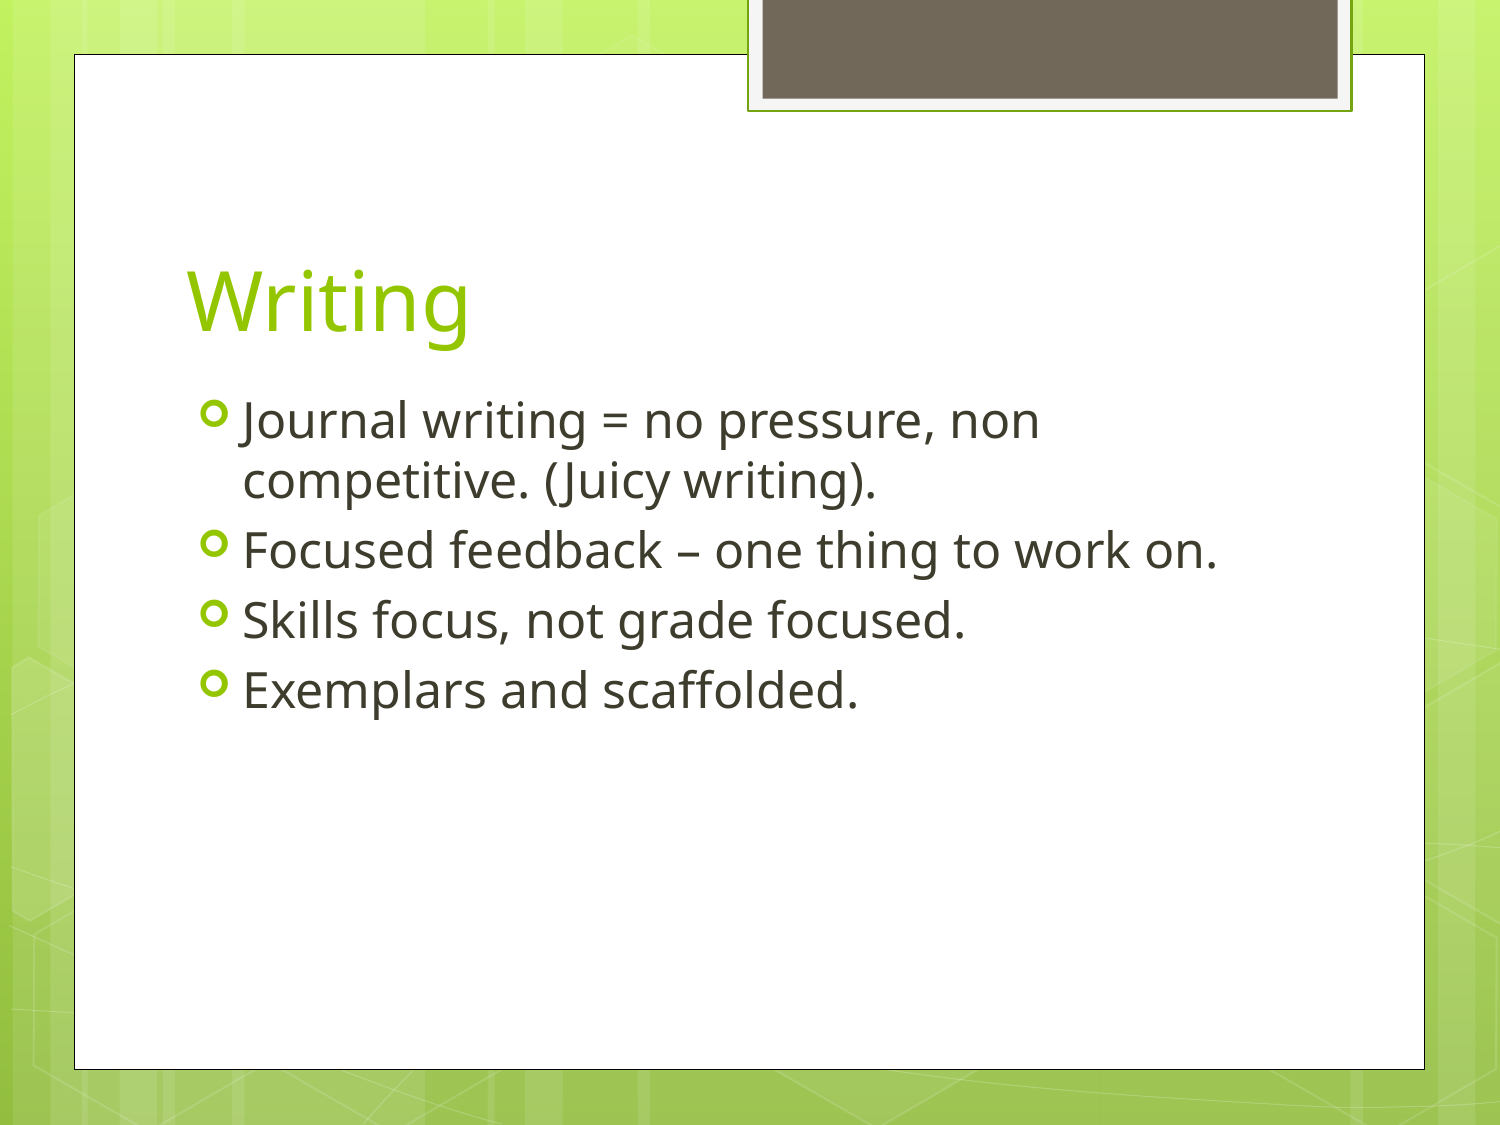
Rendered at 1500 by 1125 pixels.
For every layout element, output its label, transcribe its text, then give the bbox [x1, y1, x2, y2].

list Journal writing = no pressure, non competitive. (Juicy writing). Focused feedback – one thing to work on. Skills focus, not grade focused. Exemplars and scaffolded. [171, 381, 1283, 957]
title Writing [171, 168, 1324, 357]
